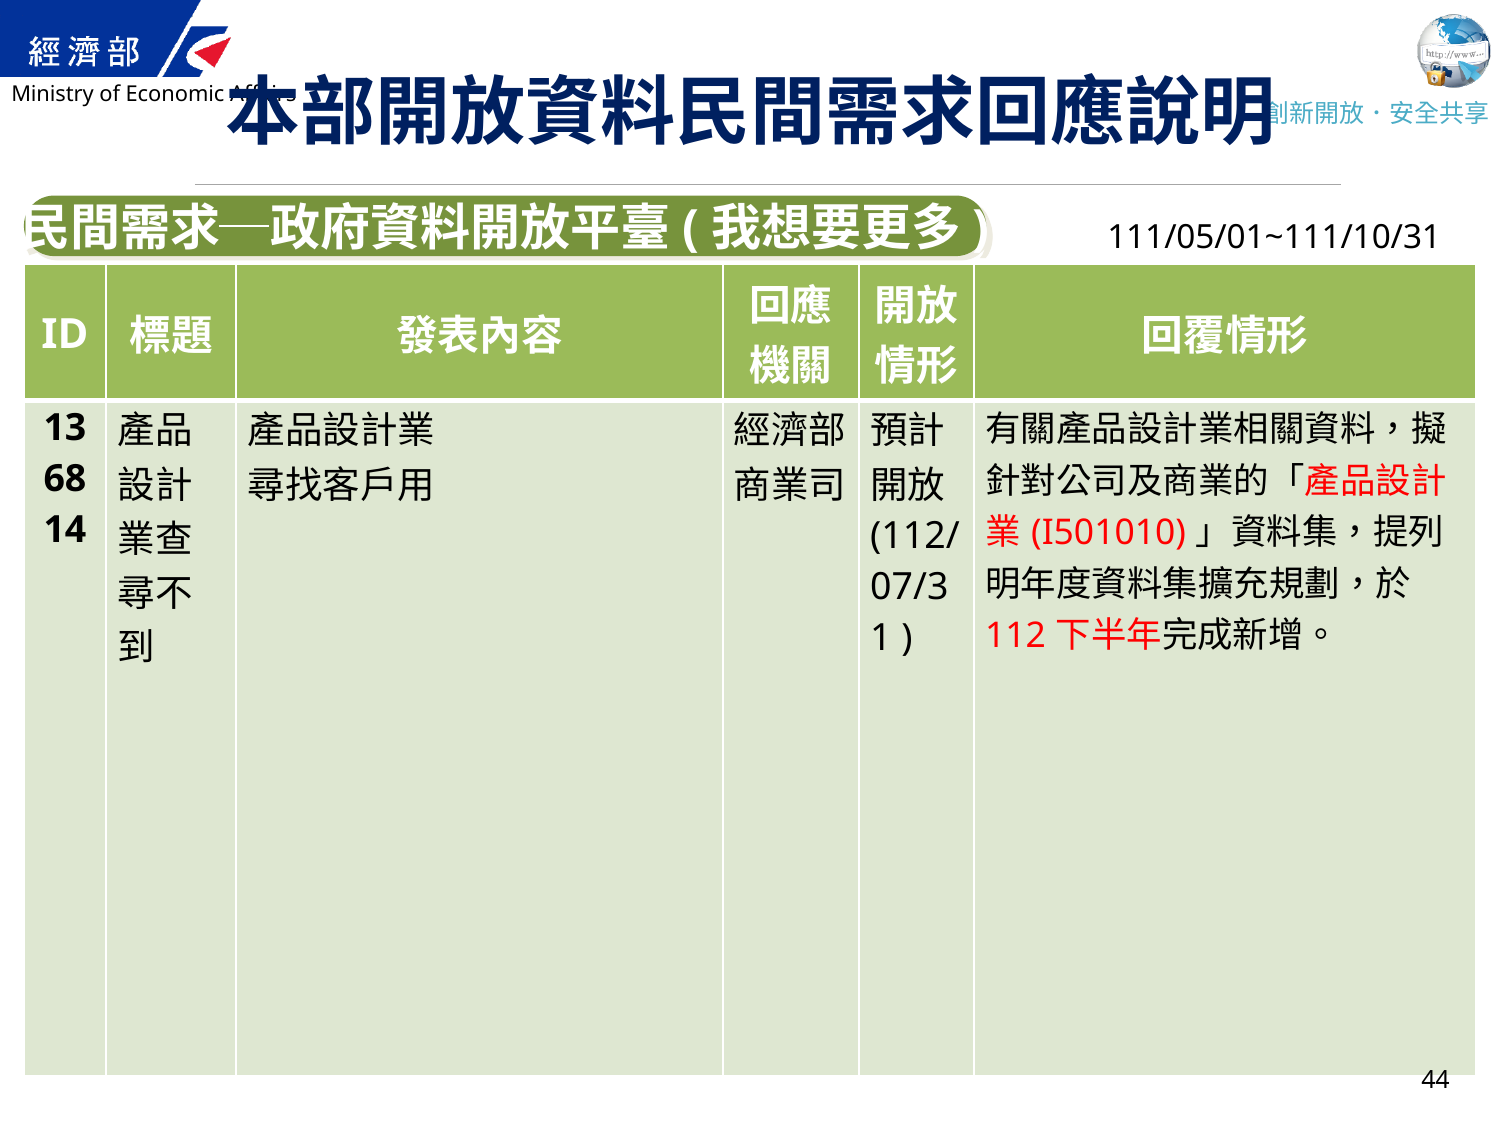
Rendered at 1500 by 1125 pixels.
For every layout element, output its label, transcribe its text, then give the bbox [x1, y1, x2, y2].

table_header 發表內容 [237, 265, 722, 398]
table_cell 預計開放(112/07/31 ) [860, 403, 973, 1075]
slide_number 44 [1114, 1050, 1465, 1111]
table_cell 產品設計業查尋不到 [107, 403, 235, 1075]
picture [0, 0, 231, 77]
table_header ID [25, 265, 105, 398]
picture [1411, 10, 1495, 90]
title 本部開放資料民間需求回應說明 [75, 45, 1425, 173]
text_box 111/05/01~111/10/31 [1092, 208, 1477, 263]
text_box 民間需求─政府資料開放平臺(我想要更多) [23, 195, 987, 257]
table_cell 產品設計業 尋找客戶用 [237, 403, 722, 1075]
table_header 回覆情形 [975, 265, 1475, 398]
table_header 標題 [107, 265, 235, 398]
table_header 開放 情形 [860, 265, 973, 398]
table_cell 136814 [25, 403, 105, 1075]
table_header 回應 機關 [724, 265, 858, 398]
table_cell 有關產品設計業相關資料，擬針對公司及商業的「產品設計業(I501010)」資料集，提列明年度資料集擴充規劃，於112下半年完成新增。 [975, 403, 1475, 1075]
table_cell 經濟部商業司 [724, 403, 858, 1075]
